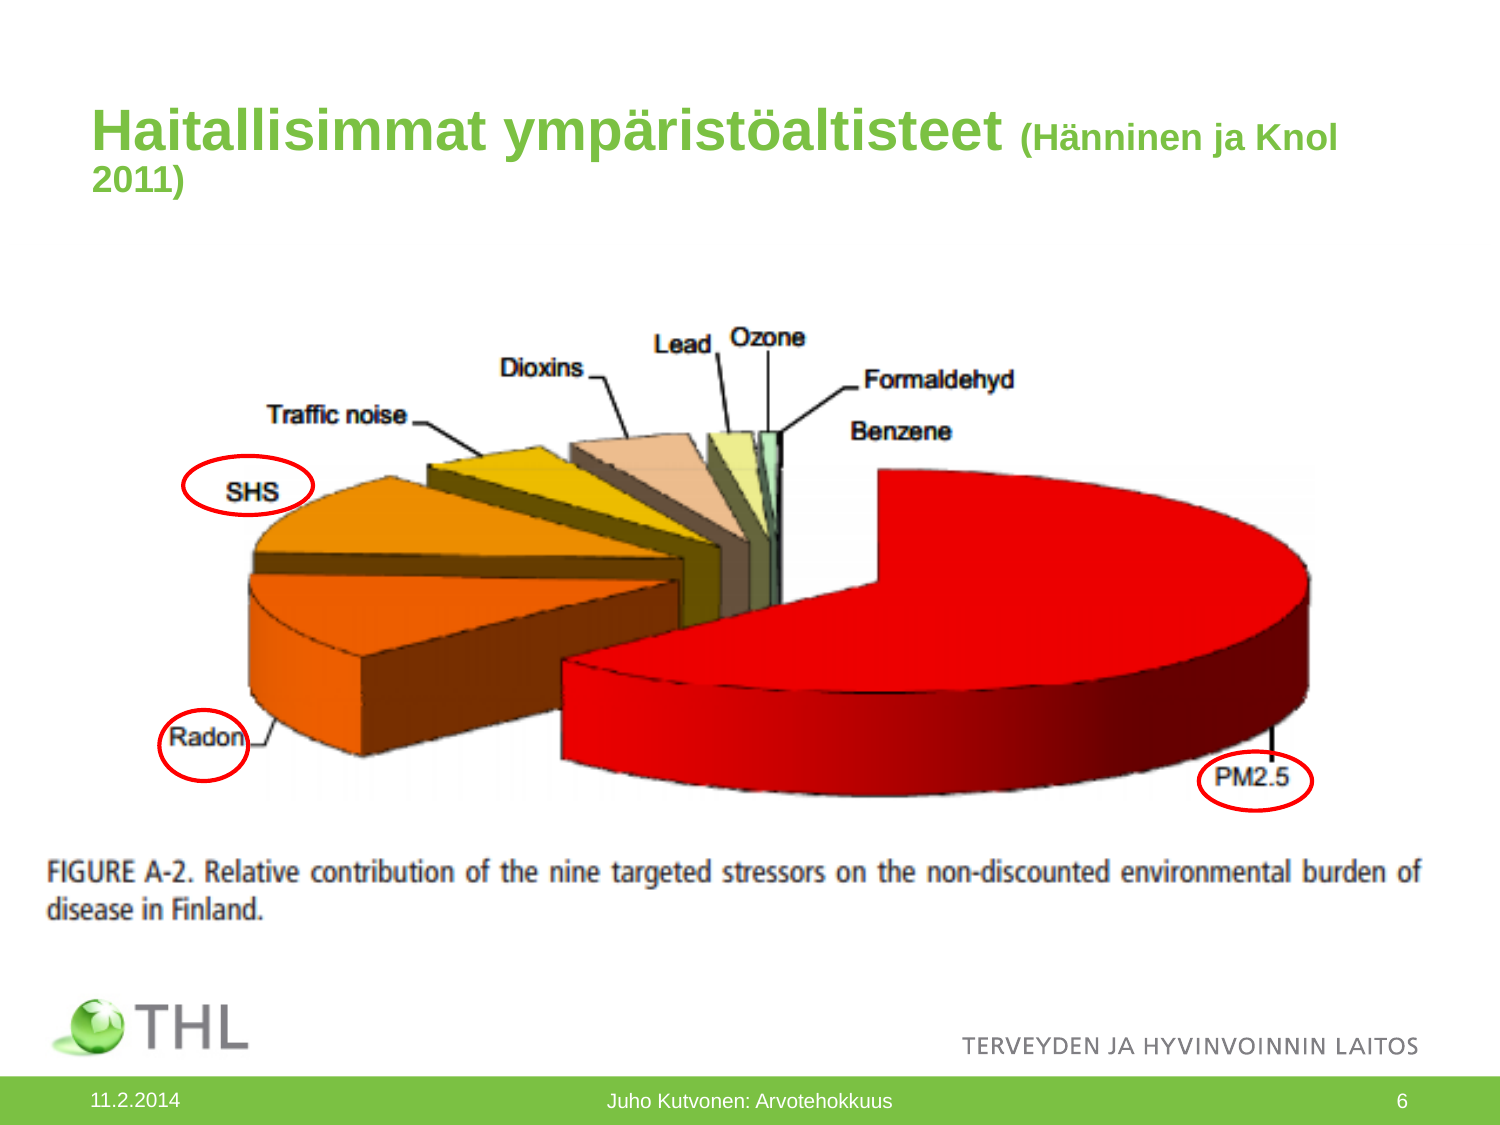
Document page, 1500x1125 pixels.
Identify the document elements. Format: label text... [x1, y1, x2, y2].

slide_number 6 [1245, 1082, 1424, 1118]
picture [9, 243, 1491, 977]
footer Juho Kutvonen: Arvotehokkuus [253, 1082, 1245, 1118]
picture [24, 983, 275, 1067]
title Haitallisimmat ympäristöaltisteet (Hänninen ja Knol 2011) [76, 42, 1424, 209]
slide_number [74, 1080, 255, 1118]
